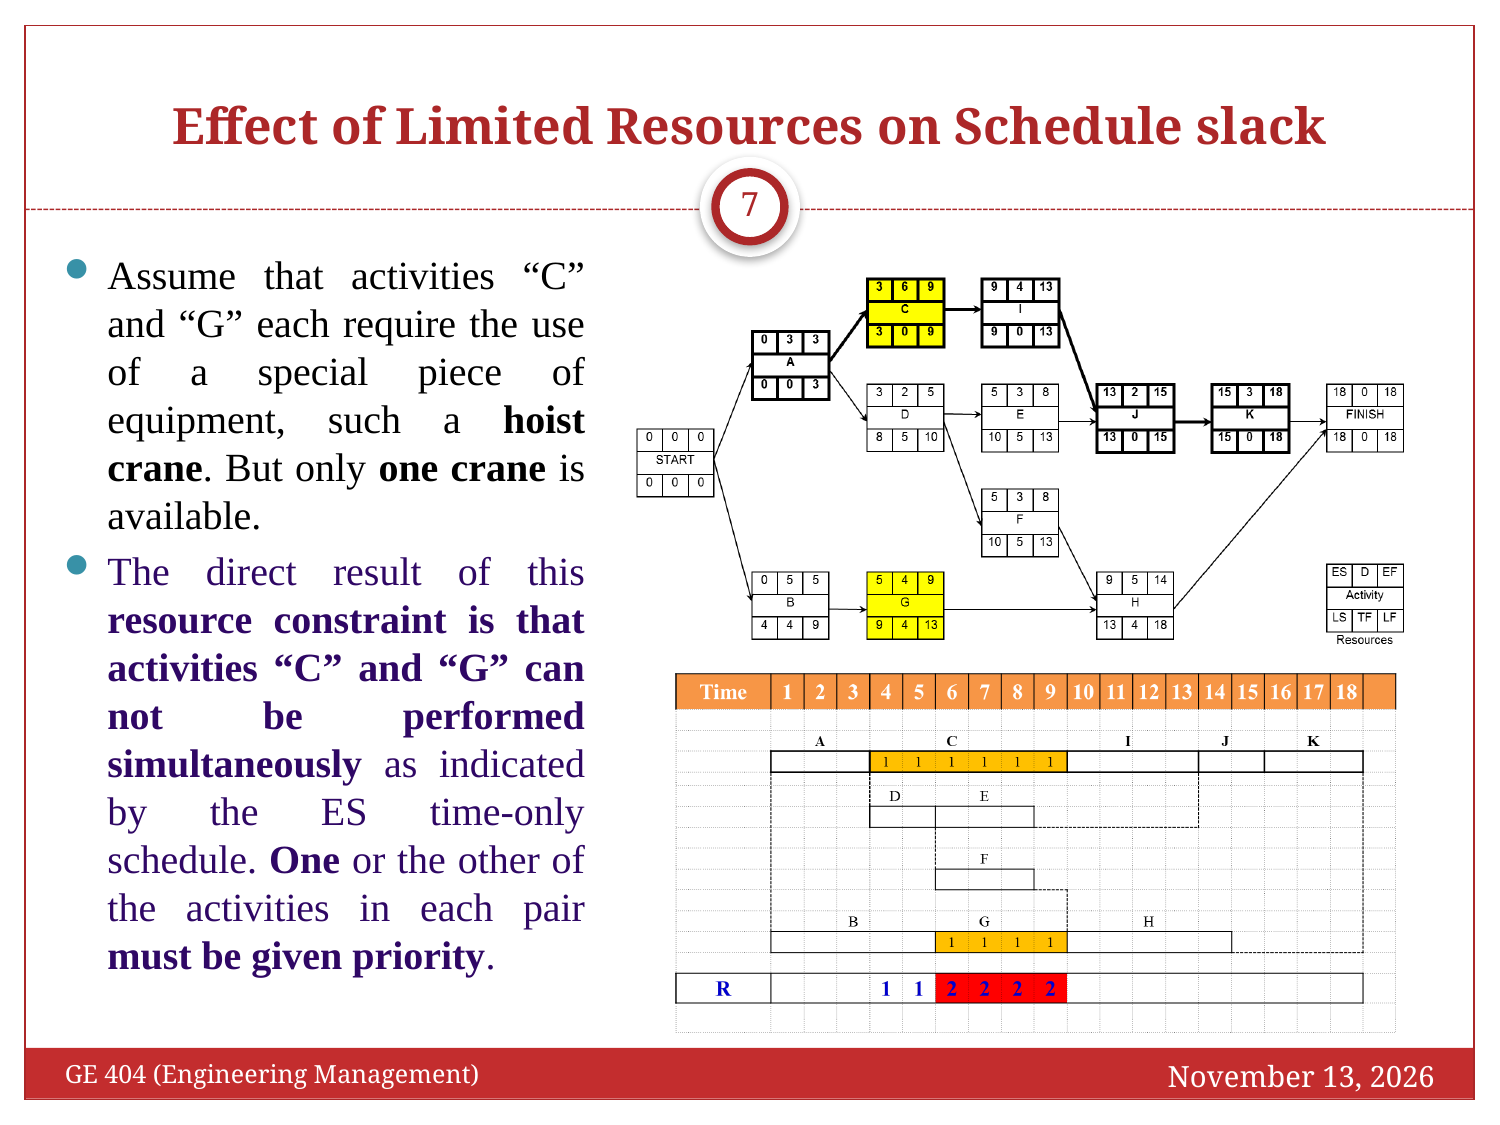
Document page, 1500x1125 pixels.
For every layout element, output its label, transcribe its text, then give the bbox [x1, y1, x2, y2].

slide_number 7 [712, 169, 788, 243]
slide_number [950, 1050, 1450, 1111]
list Assume that activities “C” and “G” each require the use of a special piece of equipment, such a hoist crane. But only one crane is available. The direct result of this resource constraint is that activities “C” and “G” can not be performed simultaneously as indicated by the ES time-only schedule. One or the other of the activities in each pair must be given priority. [49, 242, 600, 993]
picture [624, 262, 1423, 662]
footer GE 404 (Engineering Management) [50, 1051, 638, 1112]
title Effect of Limited Resources on Schedule slack [49, 37, 1450, 162]
picture [674, 671, 1397, 1034]
